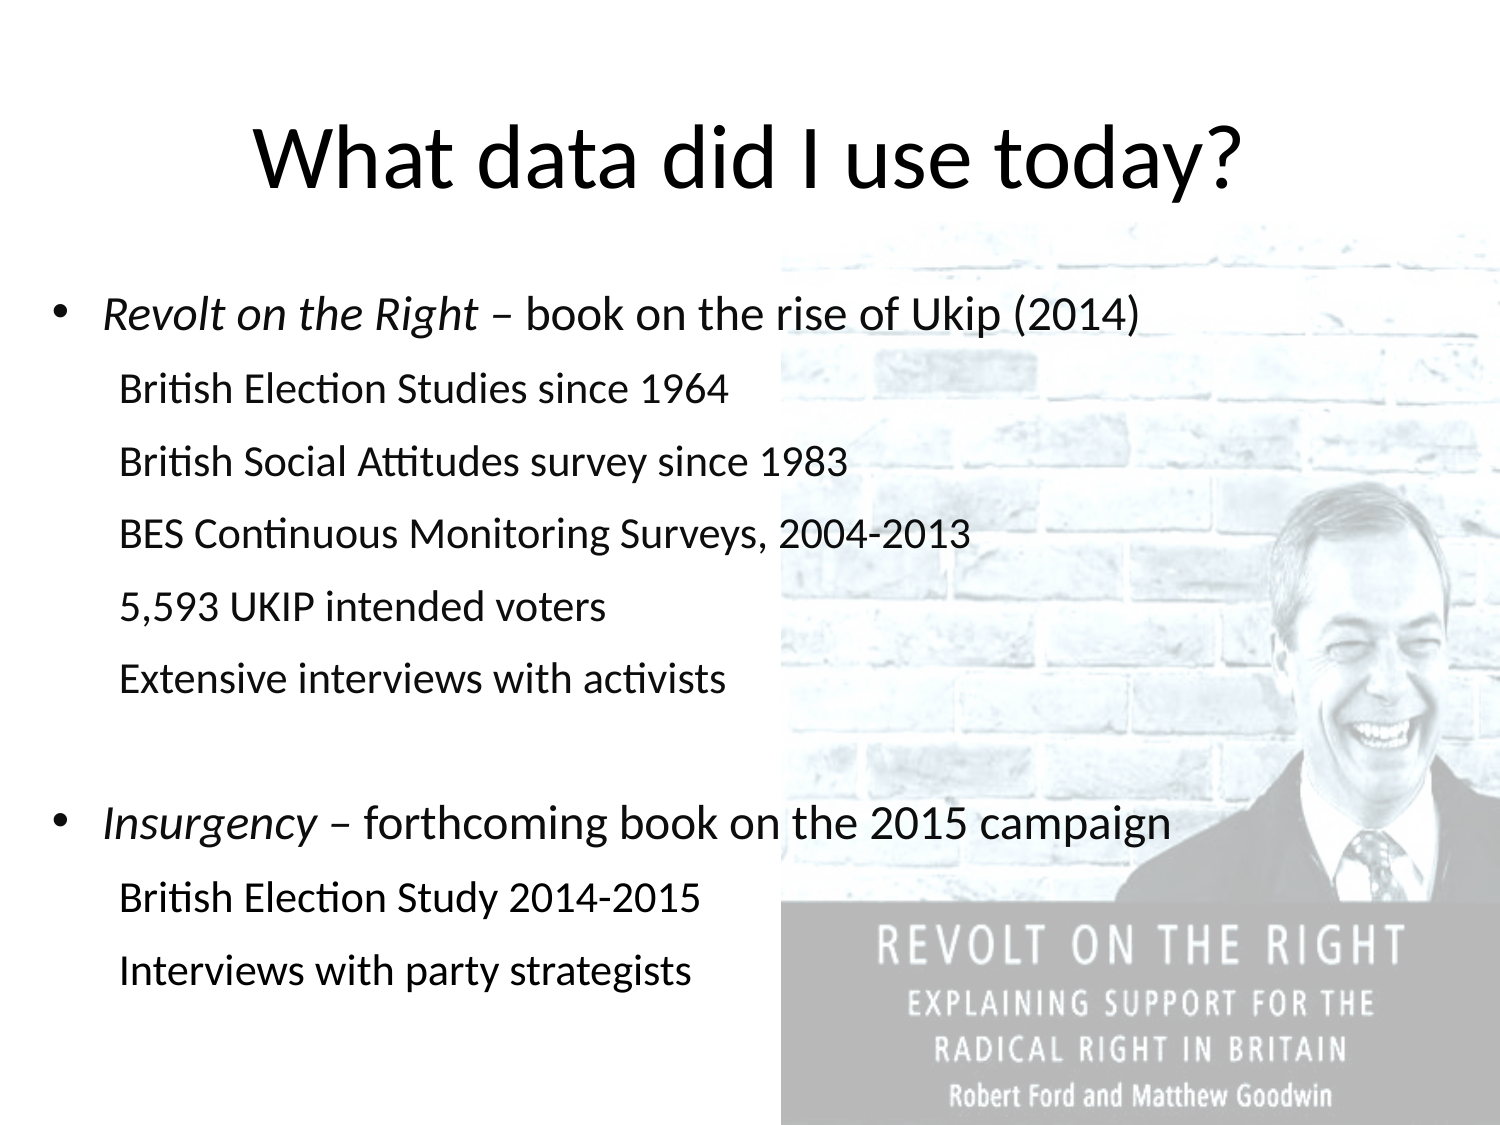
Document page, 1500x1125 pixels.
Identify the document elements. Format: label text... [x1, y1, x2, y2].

picture [780, 222, 1500, 1125]
list Revolt on the Right – book on the rise of Ukip (2014) British Election Studies since 1964 British Social Attitudes survey since 1983 BES Continuous Monitoring Surveys, 2004-2013 5,593 UKIP intended voters Extensive interviews with activists Insurgency – forthcoming book on the 2015 campaign British Election Study 2014-2015 Interviews with party strategists [36, 262, 775, 1005]
title What data did I use today? [103, 59, 1397, 245]
